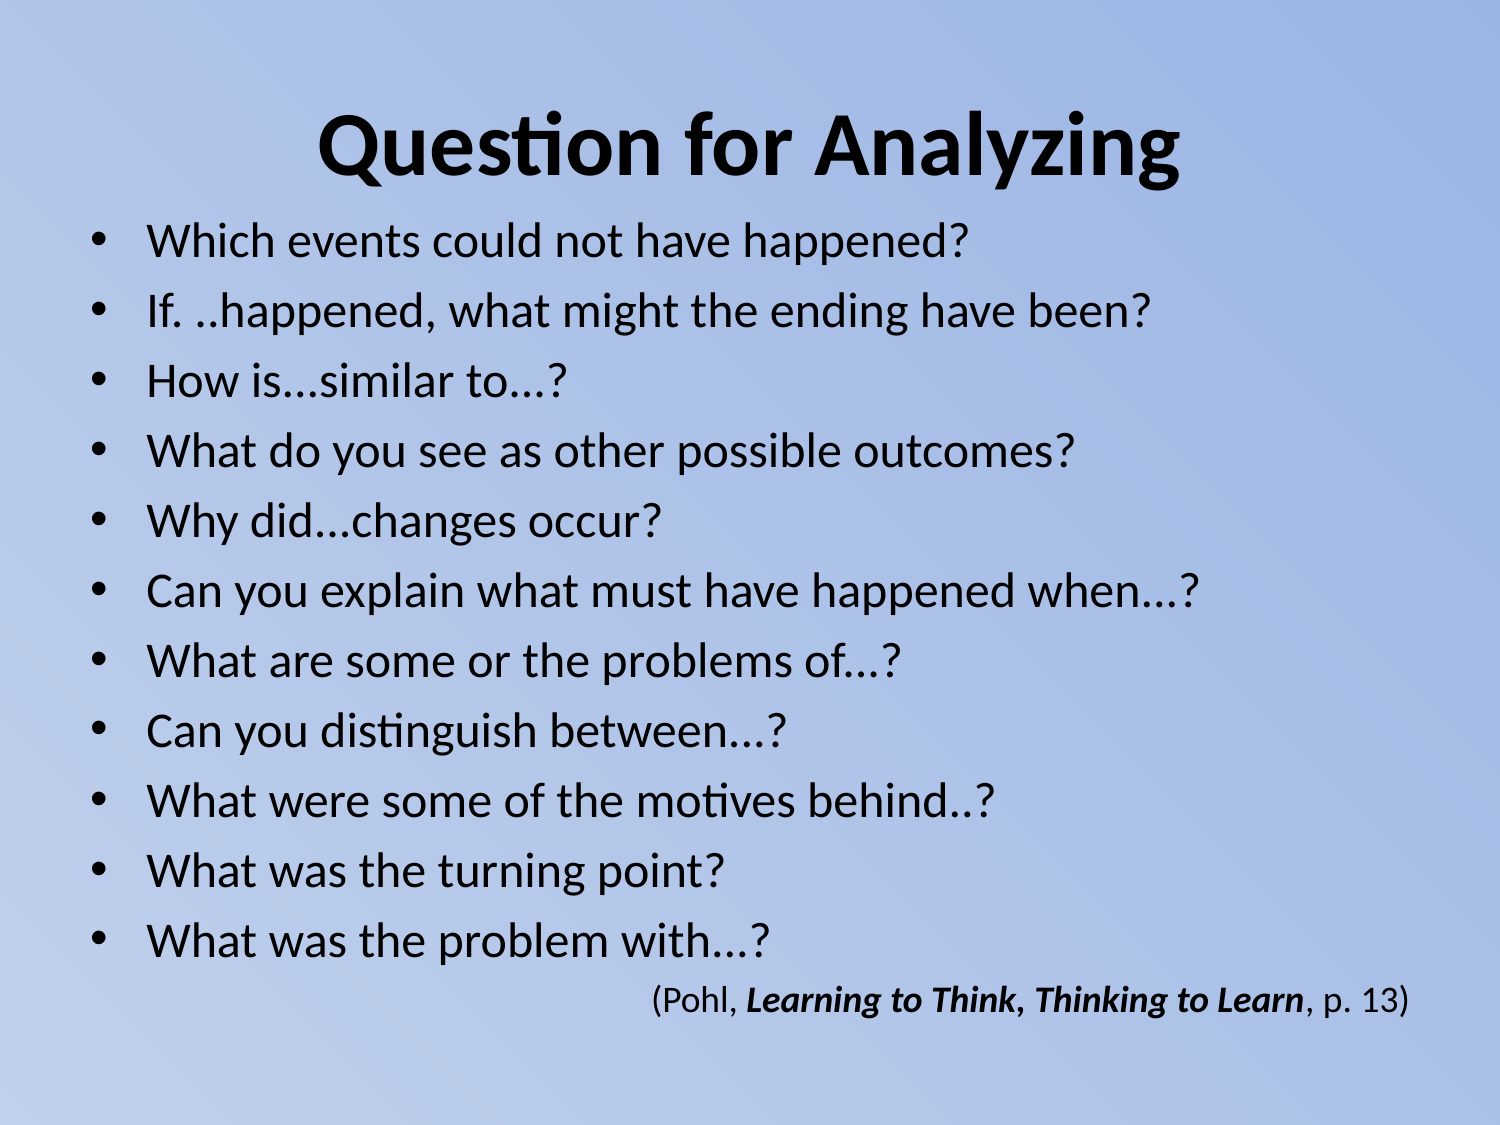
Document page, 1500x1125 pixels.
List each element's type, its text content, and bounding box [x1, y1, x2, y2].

title Question for Analyzing [75, 45, 1425, 200]
list Which events could not have happened? If. ..happened, what might the ending have been? How is...similar to...? What do you see as other possible outcomes? Why did...changes occur? Can you explain what must have happened when...? What are some or the problems of...? Can you distinguish between...? What were some of the motives behind..? What was the turning point? What was the problem with...? (Pohl, Learning to Think, Thinking to Learn, p. 13) [75, 200, 1425, 1063]
